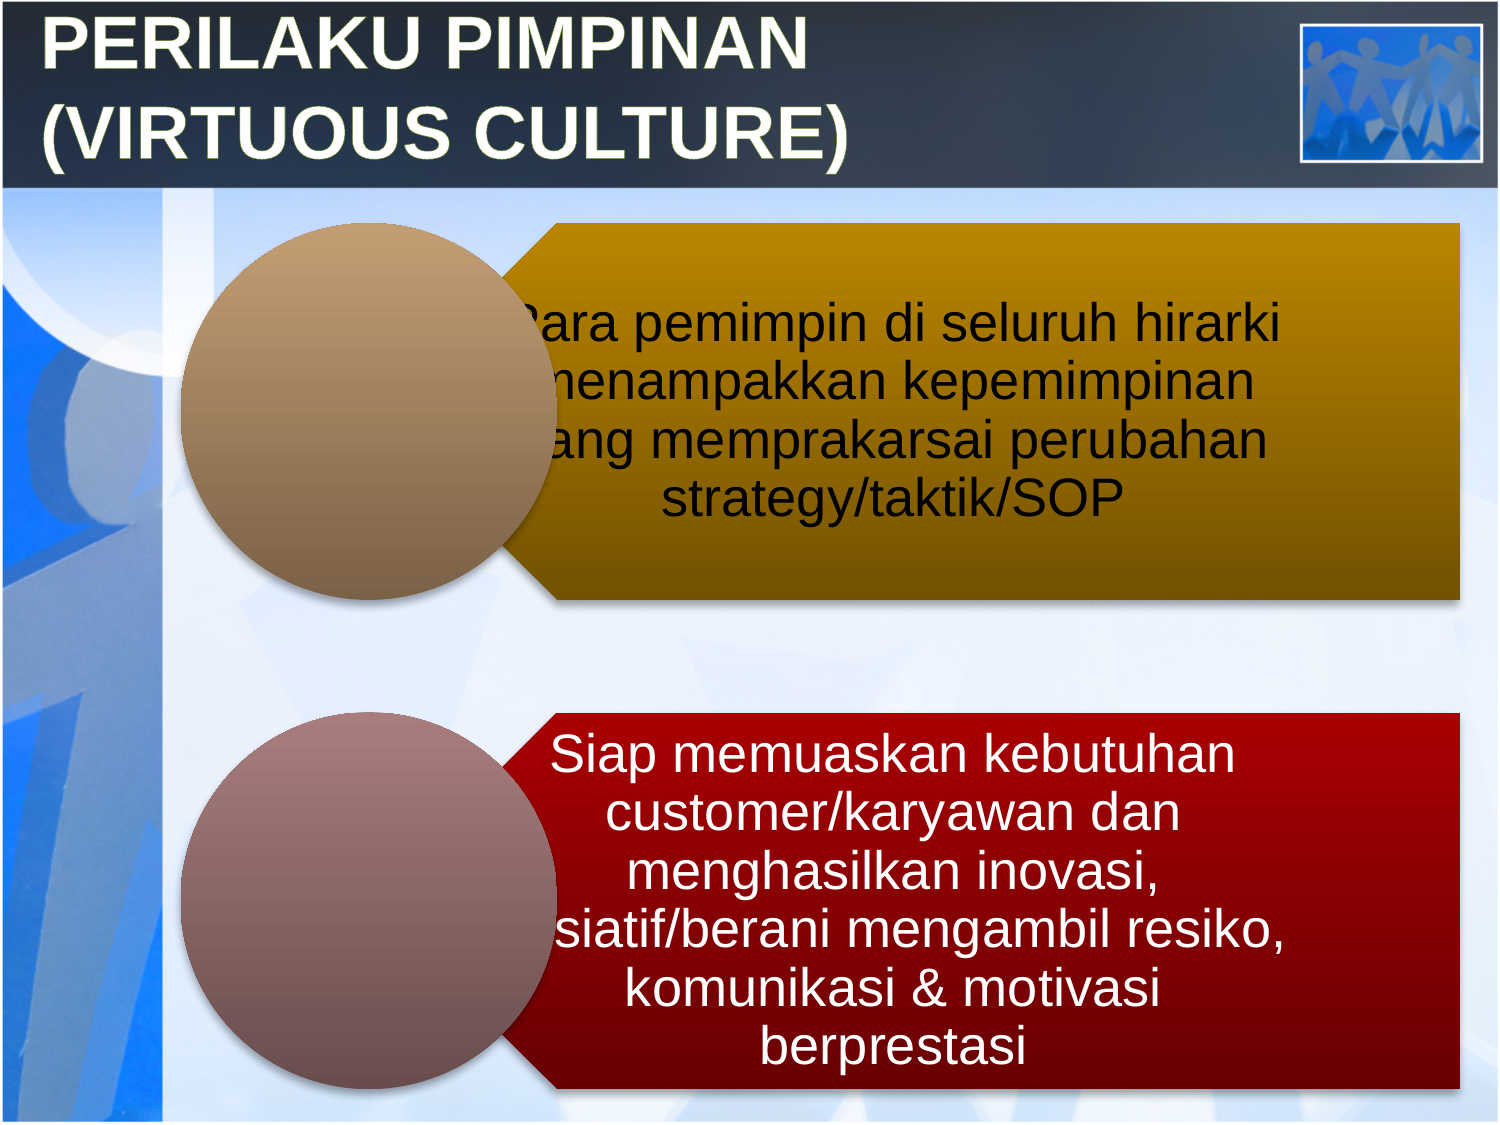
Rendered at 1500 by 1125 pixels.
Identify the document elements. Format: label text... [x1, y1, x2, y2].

title PERILAKU pimpinan (virtuous culture) [24, 14, 1476, 153]
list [0, 222, 1500, 1090]
picture [0, 0, 1500, 222]
picture [0, 1090, 1500, 1125]
